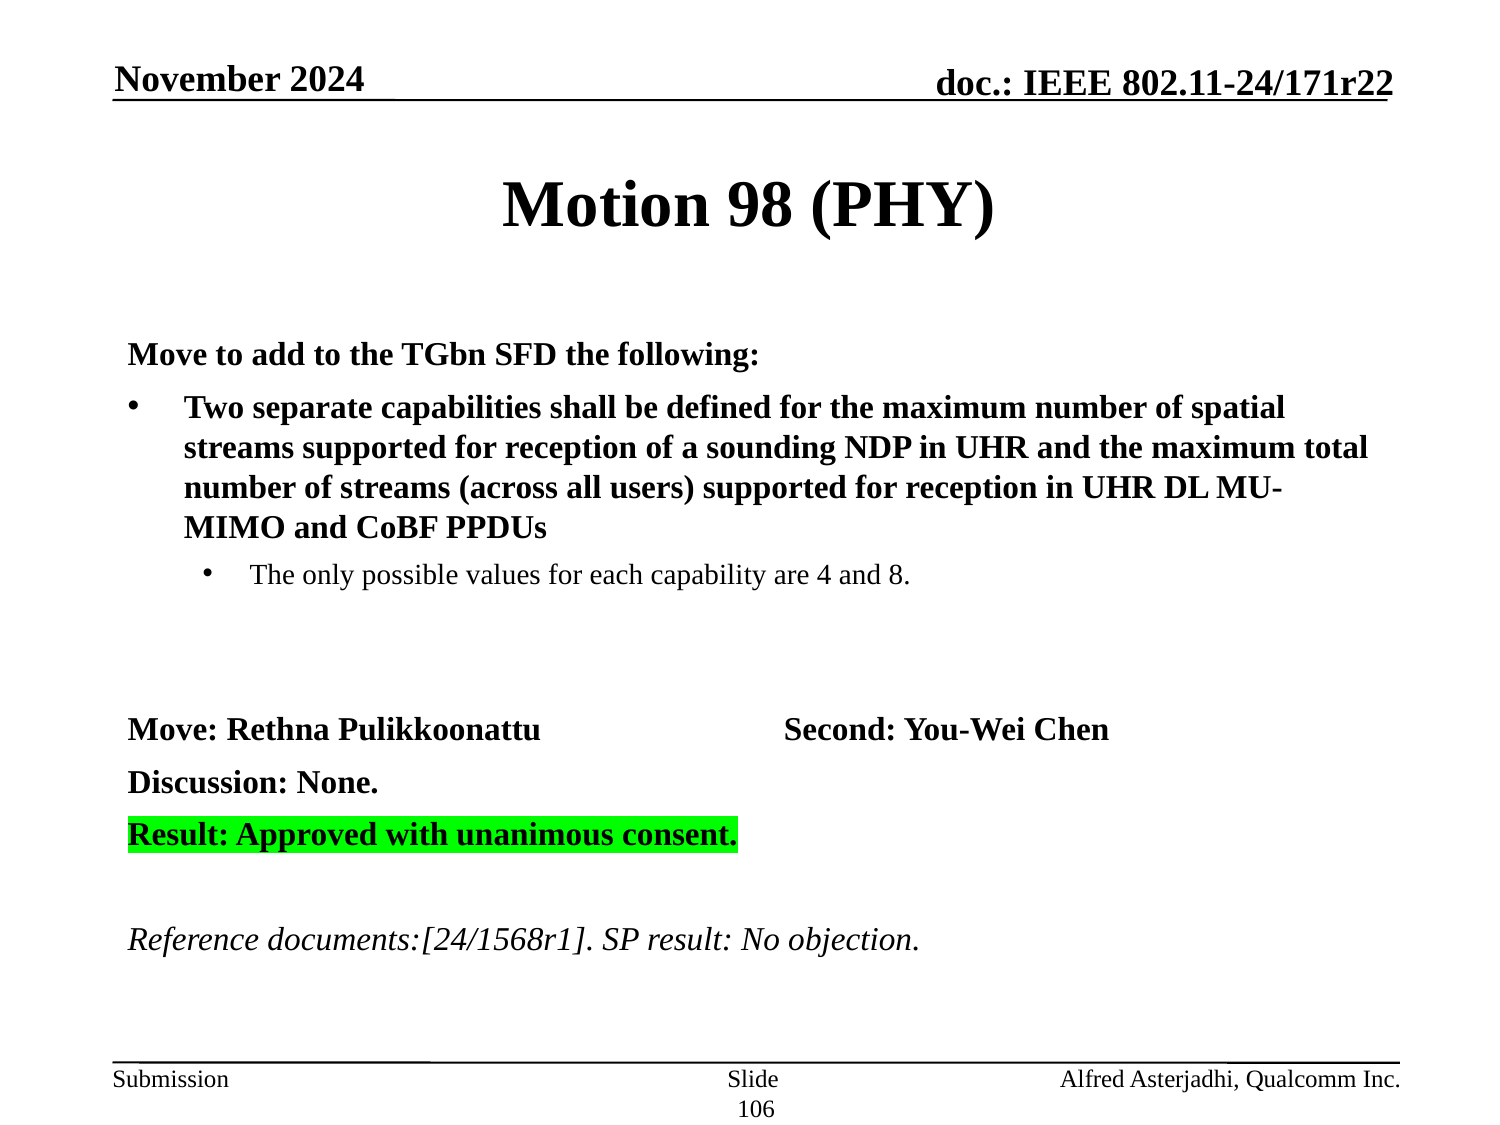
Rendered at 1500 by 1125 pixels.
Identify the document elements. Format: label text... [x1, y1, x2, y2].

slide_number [114, 54, 423, 100]
slide_number Slide 106 [712, 1061, 800, 1123]
list Move to add to the TGbn SFD the following: Two separate capabilities shall be defined for the maximum number of spatial streams supported for reception of a sounding NDP in UHR and the maximum total number of streams (across all users) supported for reception in UHR DL MU-MIMO and CoBF PPDUs The only possible values for each capability are 4 and 8. Move: Rethna Pulikkoonattu Second: You-Wei Chen Discussion: None. Result: Approved with unanimous consent. Reference documents:[24/1568r1]. SP result: No objection. [112, 324, 1388, 1000]
title Motion 98 (PHY) [112, 112, 1388, 288]
footer Alfred Asterjadhi, Qualcomm Inc. [878, 1061, 1402, 1093]
